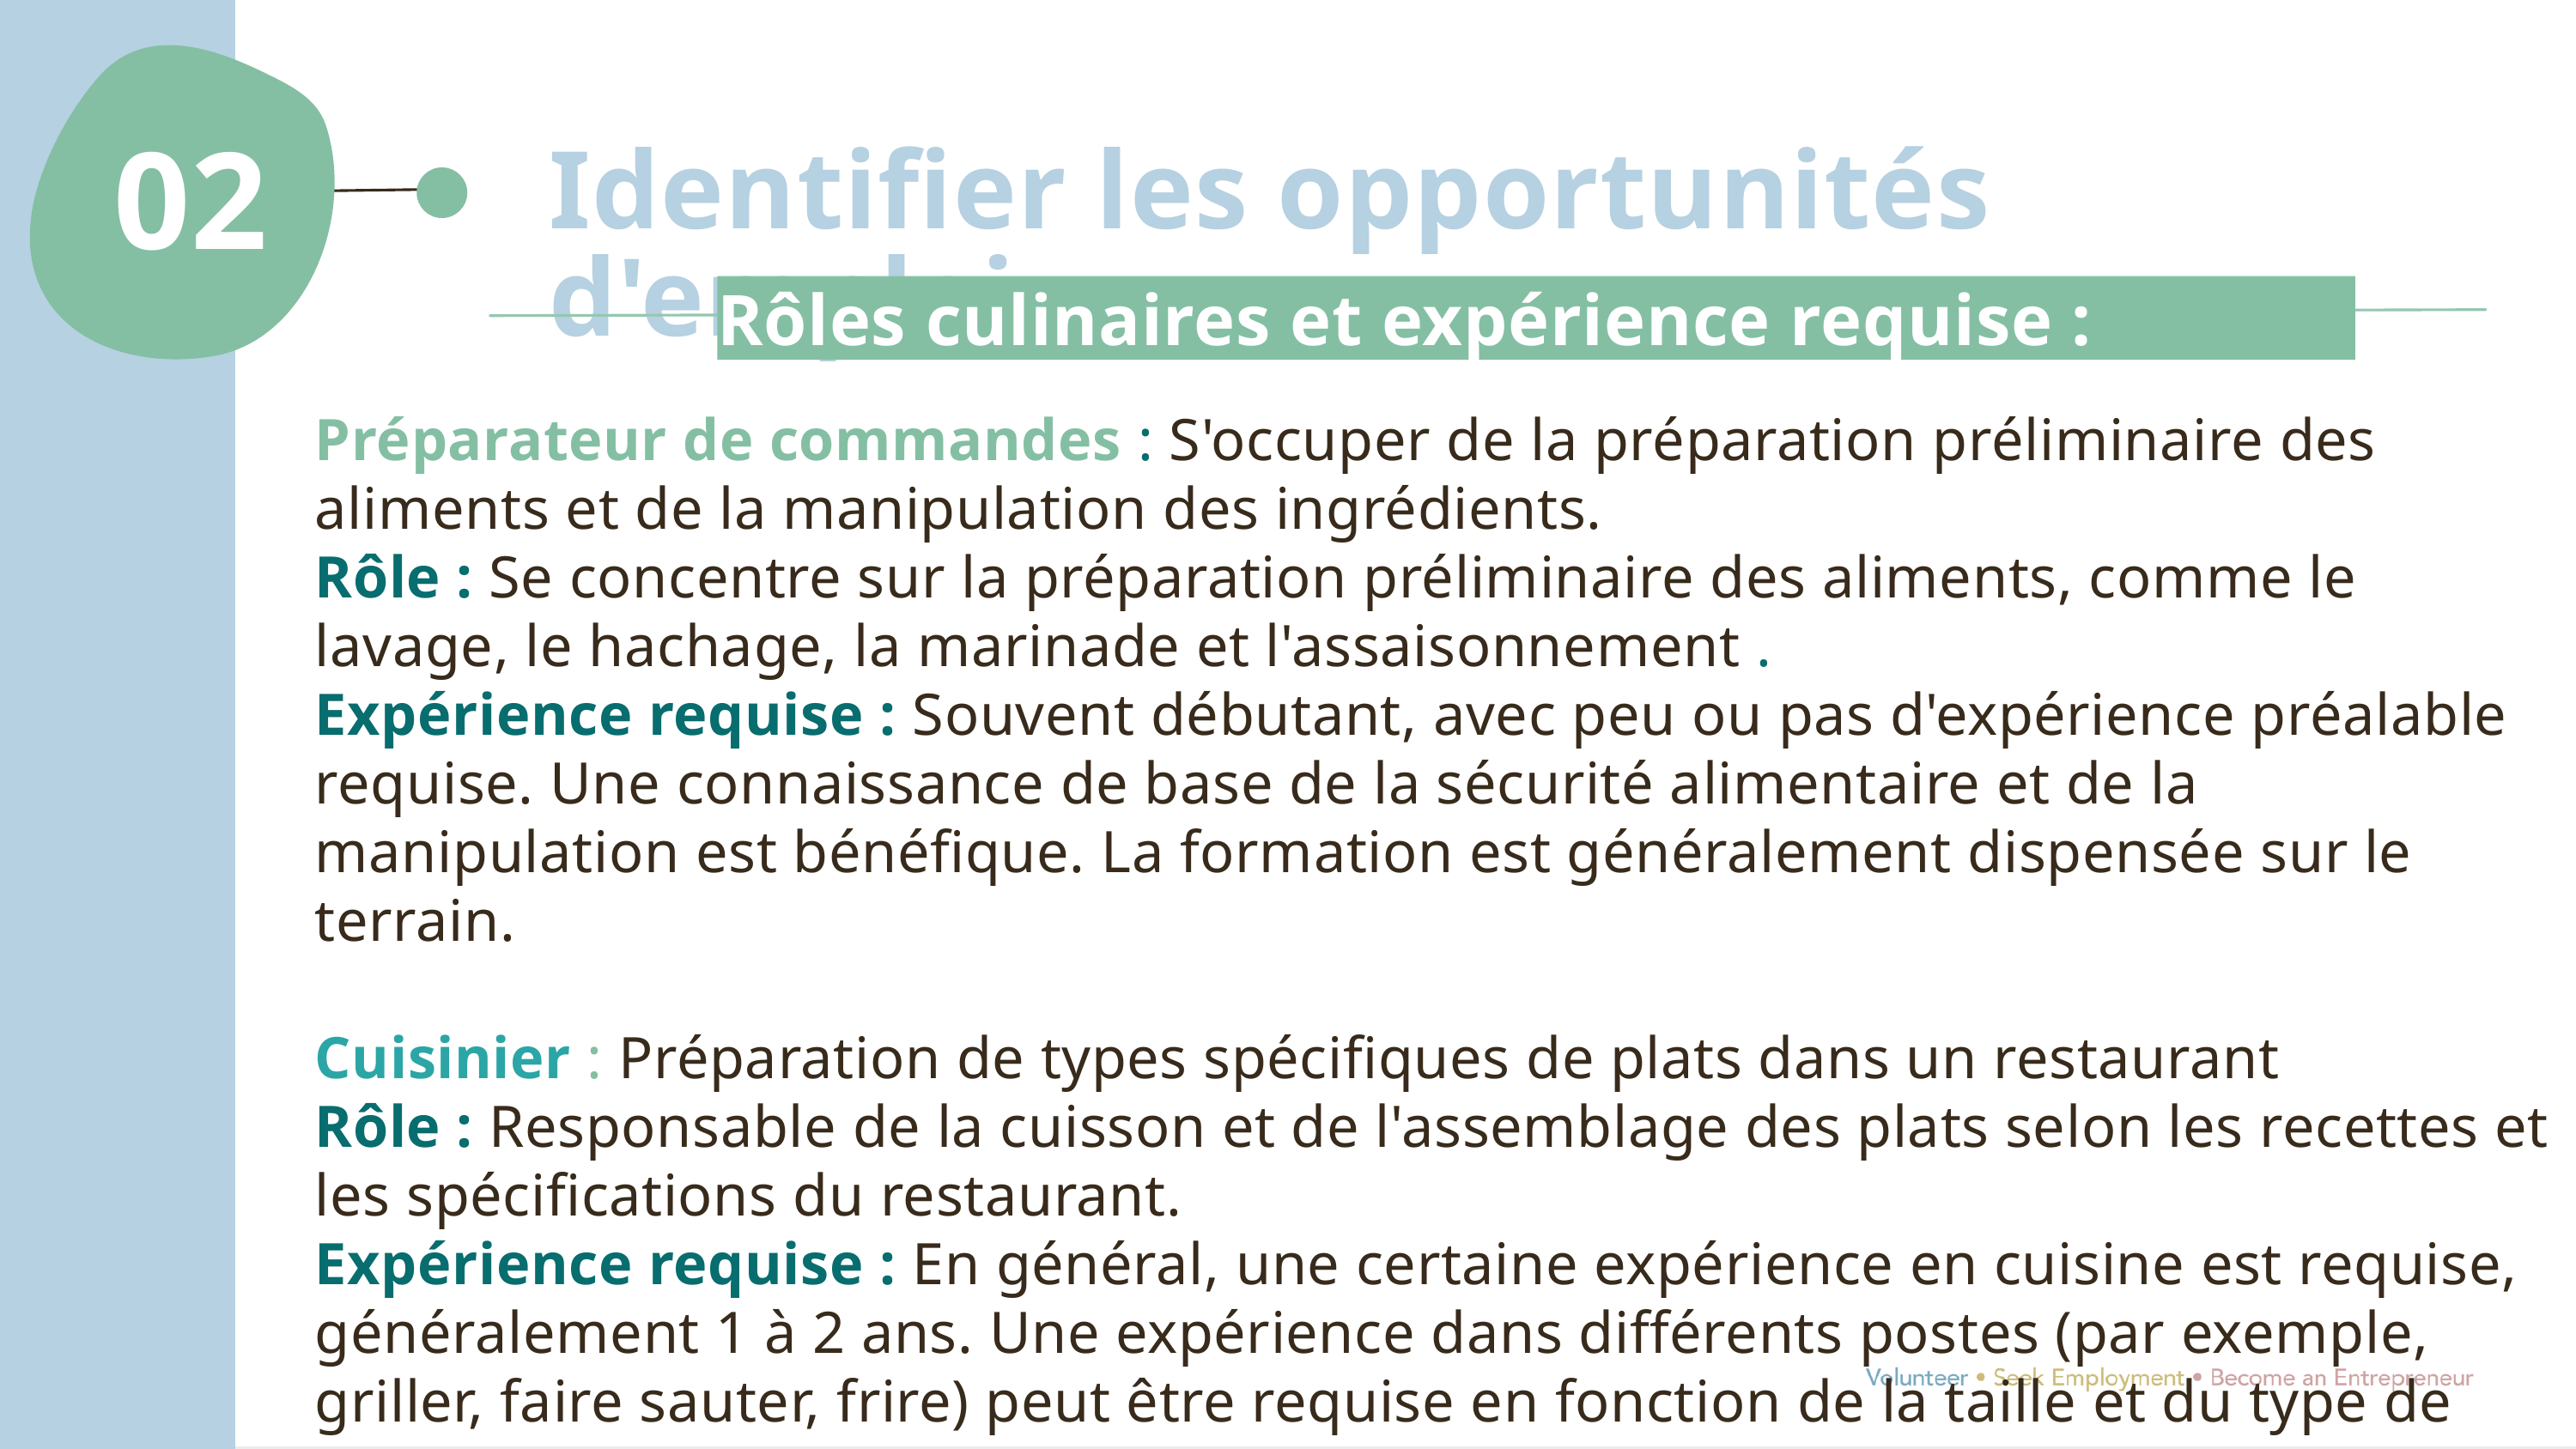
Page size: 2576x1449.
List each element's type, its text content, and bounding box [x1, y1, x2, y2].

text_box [0, 0, 236, 1449]
text_box Identifier les opportunités d'emploi [549, 142, 2146, 403]
text_box Préparateur de commandes : S'occuper de la préparation préliminaire des aliments et de la manipulation des ingrédients. Rôle : Se concentre sur la préparation préliminaire des aliments, comme le lavage, le hachage, la marinade et l'assaisonnement . Expérience requise : Souvent débutant, avec peu ou pas d'expérience préalable requise. Une connaissance de base de la sécurité alimentaire et de la manipulation est bénéfique. La formation est généralement dispensée sur le terrain. Cuisinier : Préparation de types spécifiques de plats dans un restaurant Rôle : Responsable de la cuisson et de l'assemblage des plats selon les recettes et les spécifications du restaurant. Expérience requise : En général, une certaine expérience en cuisine est requise, généralement 1 à 2 ans. Une expérience dans différents postes (par exemple, griller, faire sauter, frire) peut être requise en fonction de la taille et du type de restaurant. [314, 403, 2551, 1443]
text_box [242, 1446, 2570, 1449]
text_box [416, 167, 468, 219]
text_box Rôles culinaires et expérience requise : [717, 276, 2355, 361]
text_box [29, 45, 336, 360]
